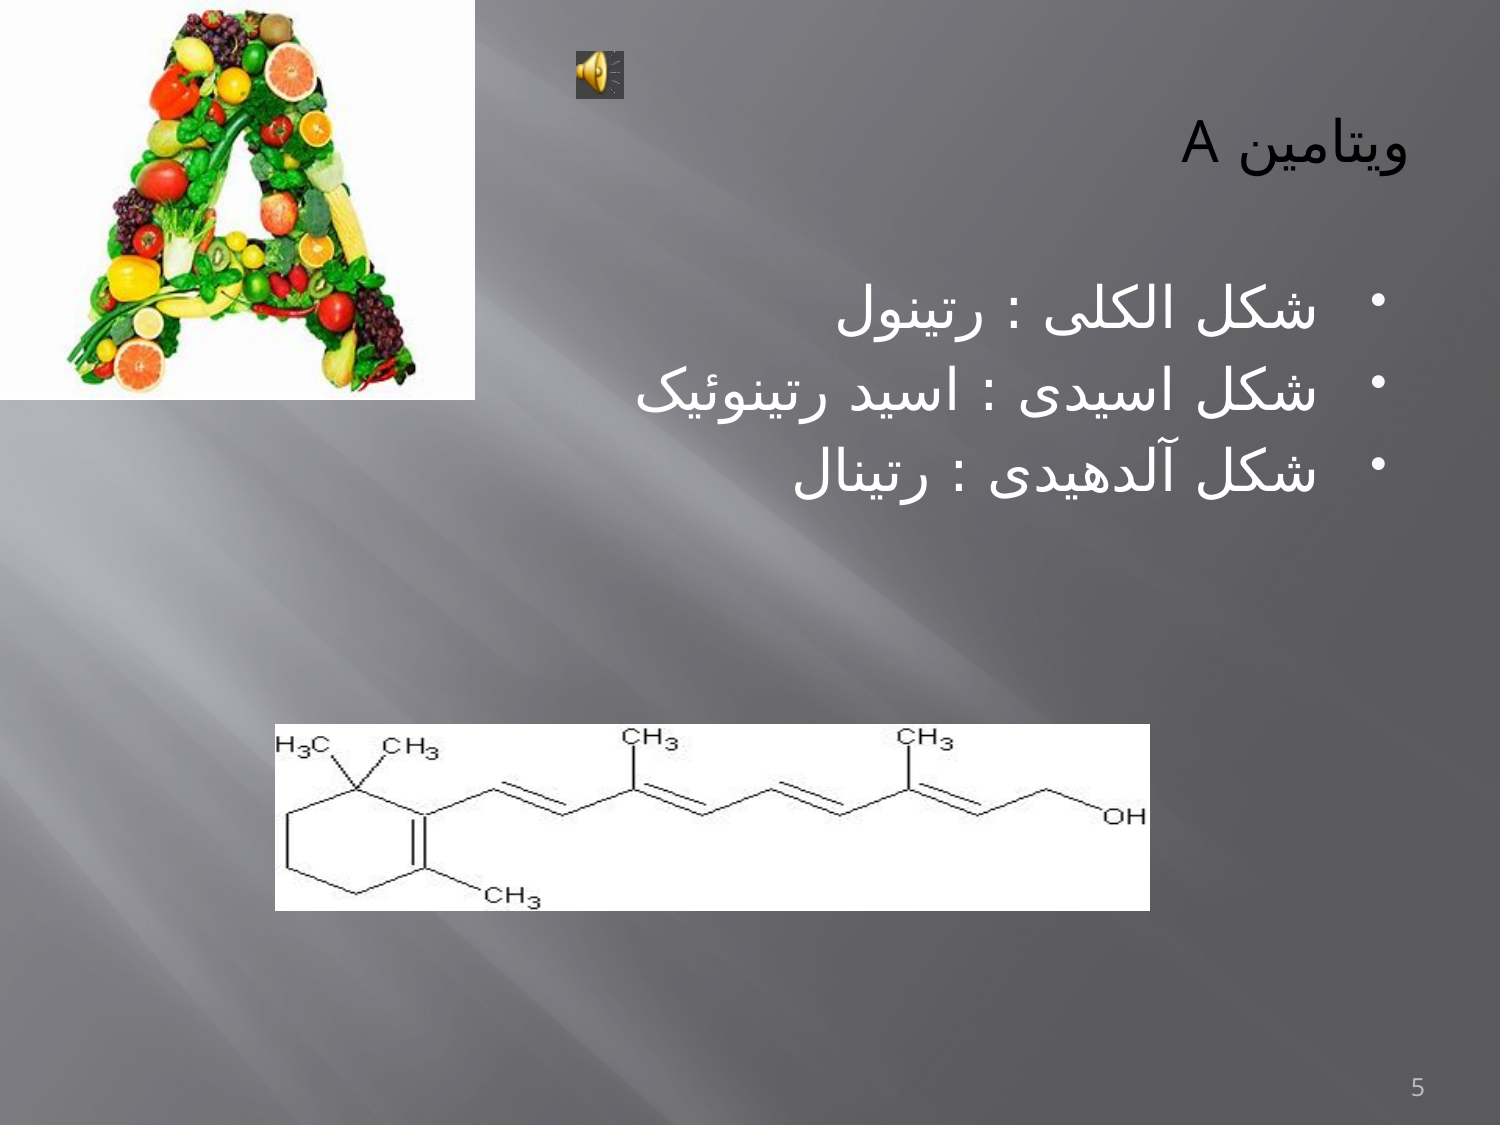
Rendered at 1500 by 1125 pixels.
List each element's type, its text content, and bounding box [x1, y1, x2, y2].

title ویتامین A [518, 45, 1425, 233]
picture [574, 49, 626, 101]
picture [274, 724, 1151, 912]
picture [0, 0, 476, 400]
slide_number 5 [1299, 1052, 1425, 1113]
list شکل الکلی : رتینول شکل اسیدی : اسید رتینوئیک شکل آلدهیدی : رتینال [75, 262, 1425, 1035]
